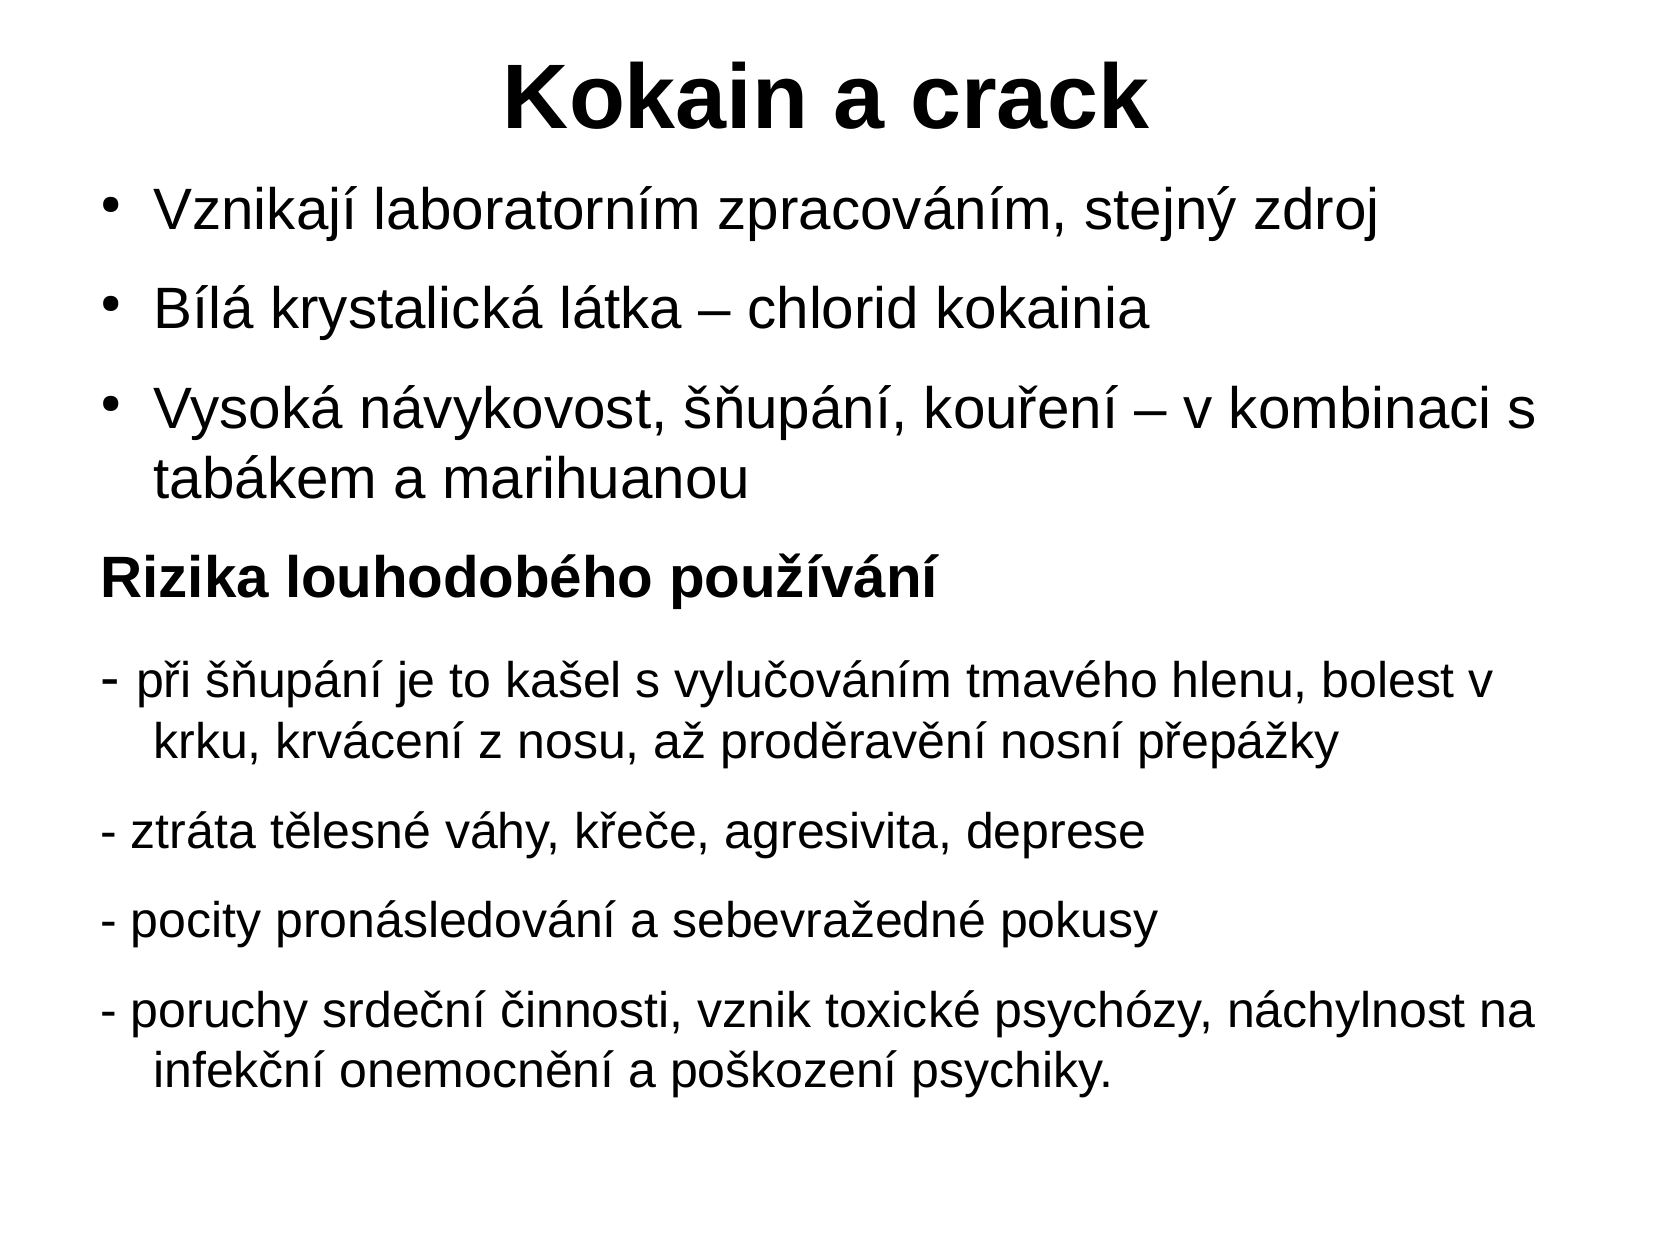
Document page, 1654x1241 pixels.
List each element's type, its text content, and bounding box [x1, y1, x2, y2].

title Kokain a crack [82, 0, 1571, 171]
list Vznikají laboratorním zpracováním, stejný zdroj Bílá krystalická látka – chlorid kokainia Vysoká návykovost, šňupání, kouření – v kombinaci s tabákem a marihuanou Rizika louhodobého používání - při šňupání je to kašel s vylučováním tmavého hlenu, bolest v krku, krvácení z nosu, až proděravění nosní přepážky - ztráta tělesné váhy, křeče, agresivita, deprese - pocity pronásledování a sebevražedné pokusy - poruchy srdeční činnosti, vznik toxické psychózy, náchylnost na infekční onemocnění a poškození psychiky. [82, 171, 1571, 1199]
